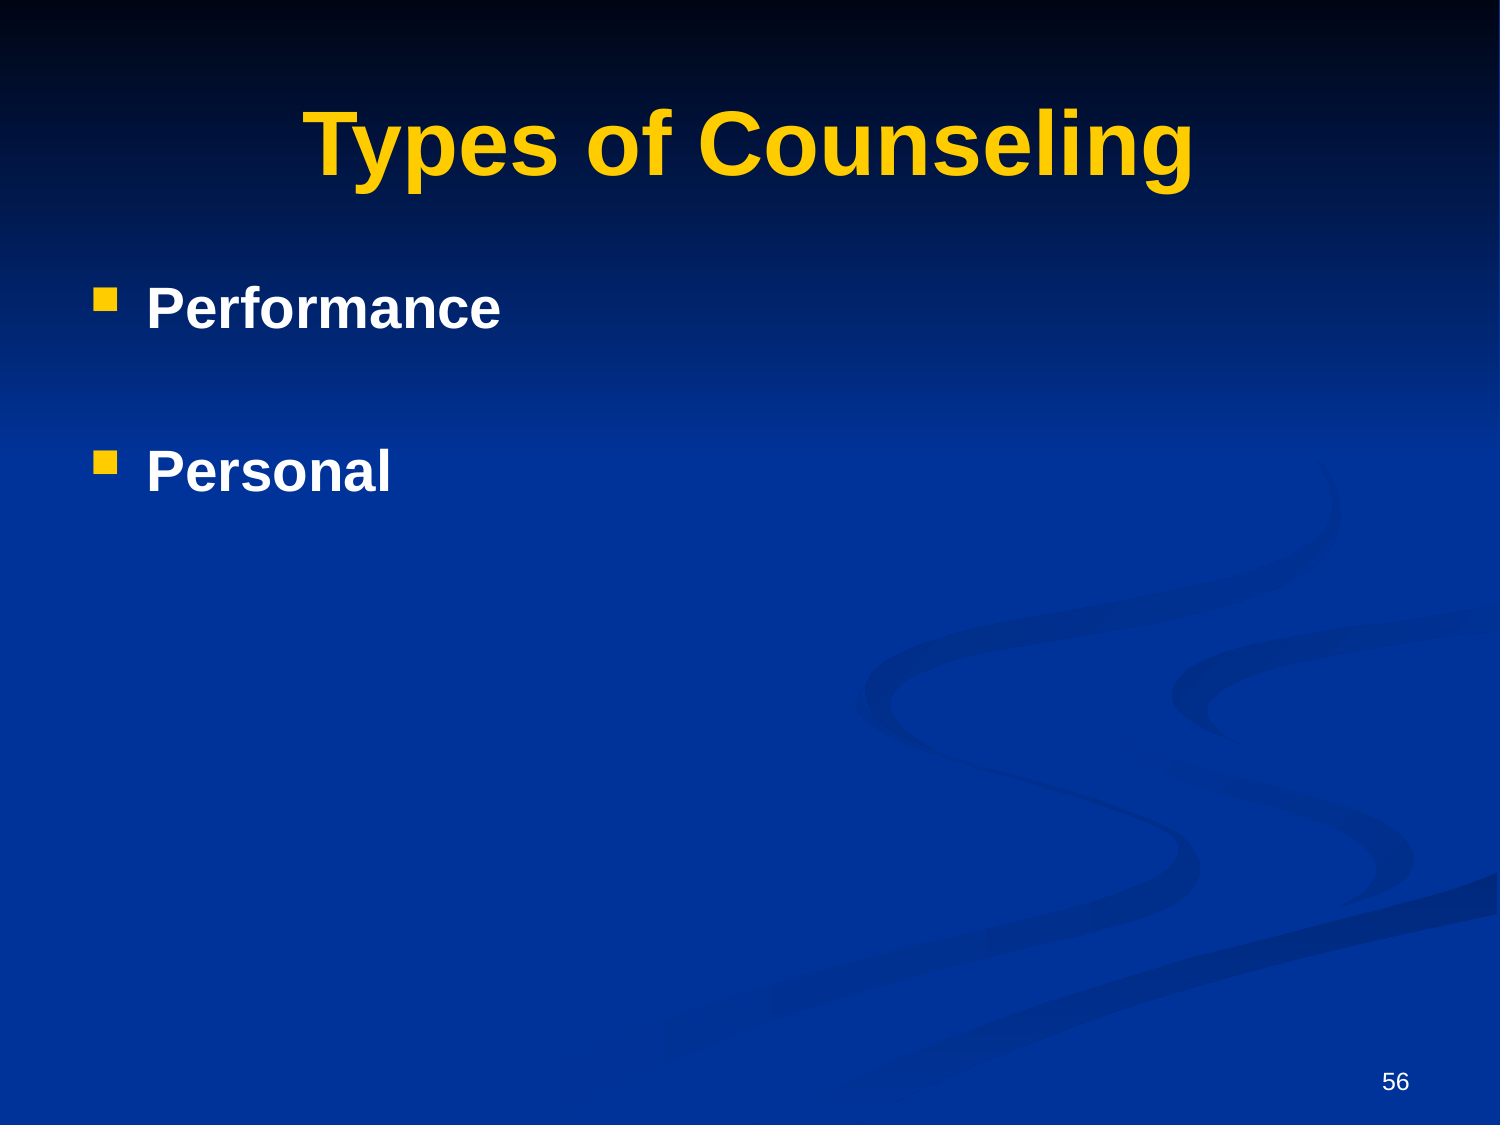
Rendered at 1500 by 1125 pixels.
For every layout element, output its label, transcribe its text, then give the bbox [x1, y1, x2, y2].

list Performance Personal [74, 262, 1426, 1006]
slide_number 56 [1074, 1024, 1426, 1104]
title Types of Counseling [74, 44, 1426, 233]
